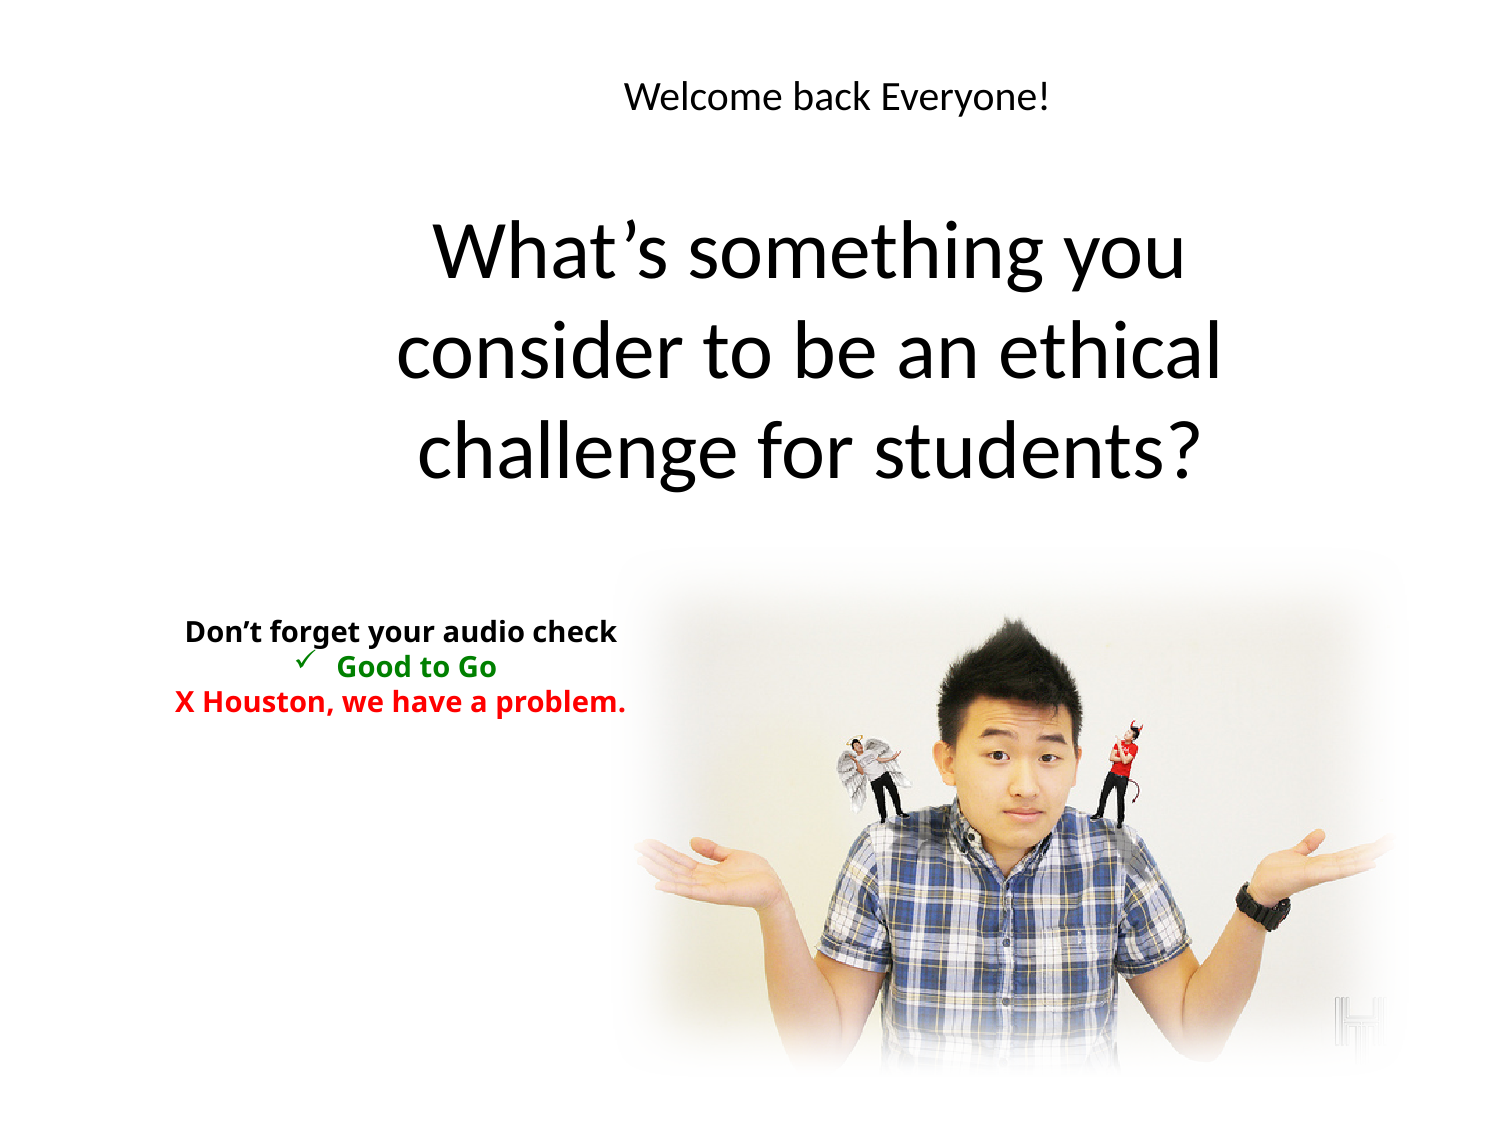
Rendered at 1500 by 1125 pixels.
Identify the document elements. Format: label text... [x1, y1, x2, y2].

text_box What’s something you consider to be an ethical challenge for students? [314, 187, 1307, 503]
text_box Don’t forget your audio check Good to Go X Houston, we have a problem. [61, 606, 602, 761]
title Welcome back Everyone! [162, 0, 1500, 188]
picture [607, 542, 1414, 1081]
